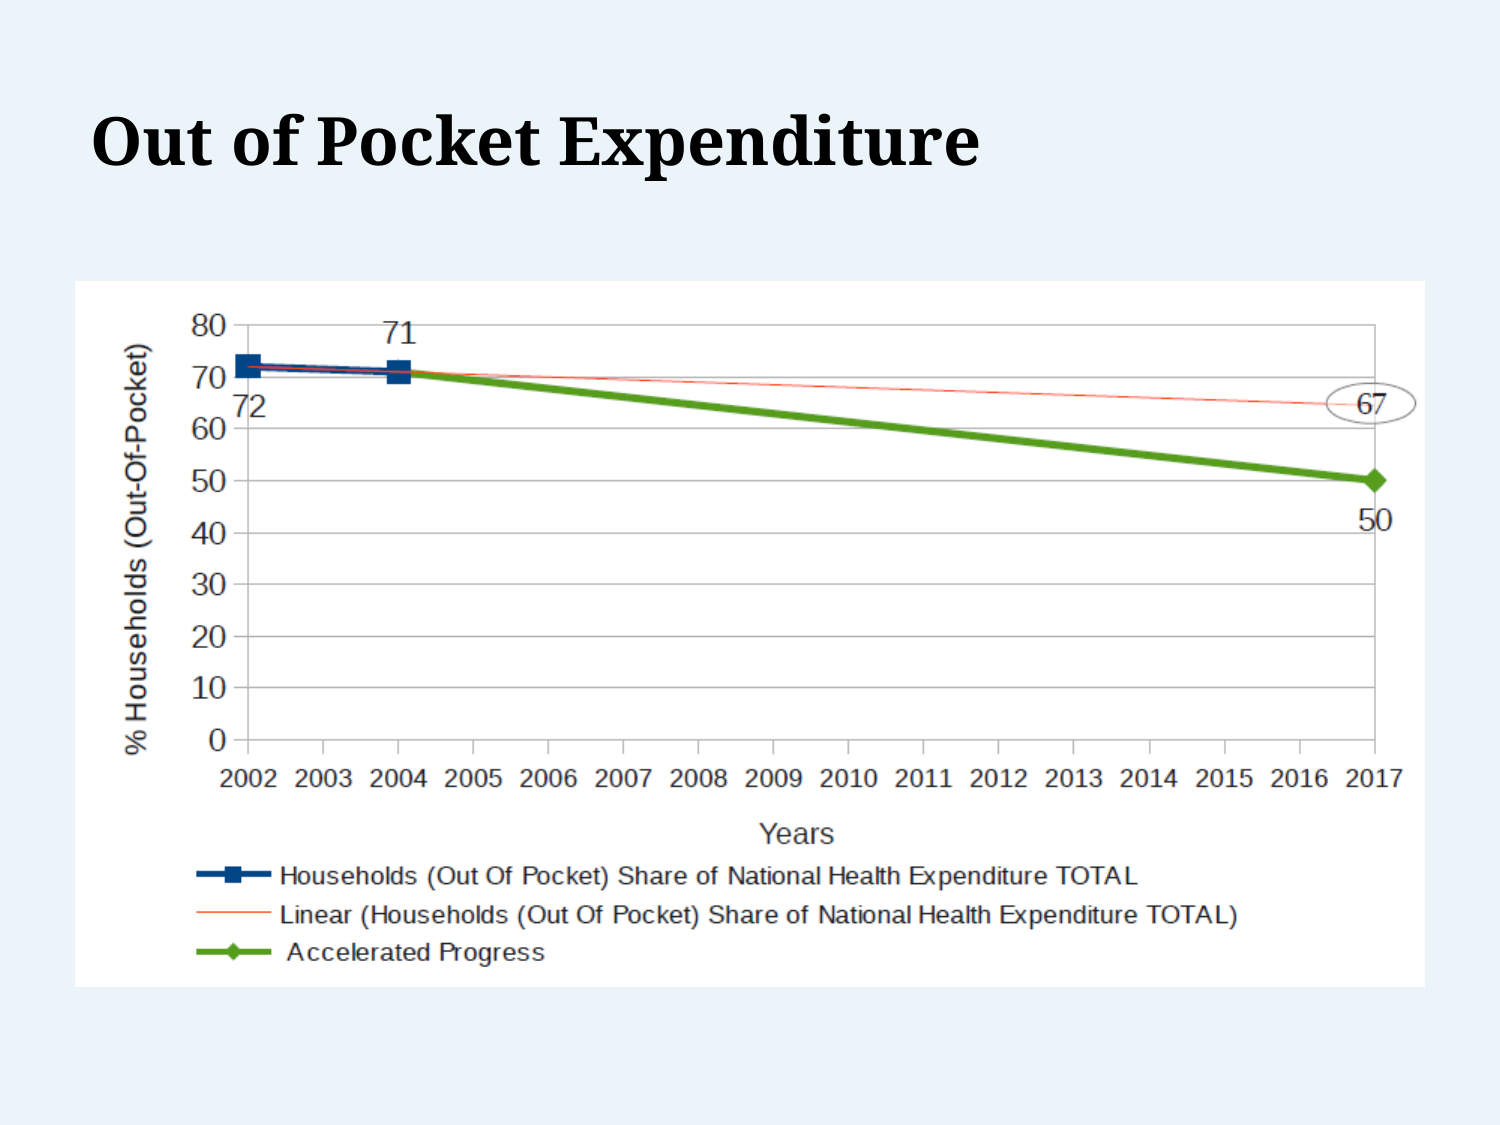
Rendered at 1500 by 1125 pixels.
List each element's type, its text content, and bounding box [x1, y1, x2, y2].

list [74, 280, 1426, 987]
title Out of Pocket Expenditure [75, 45, 1425, 233]
